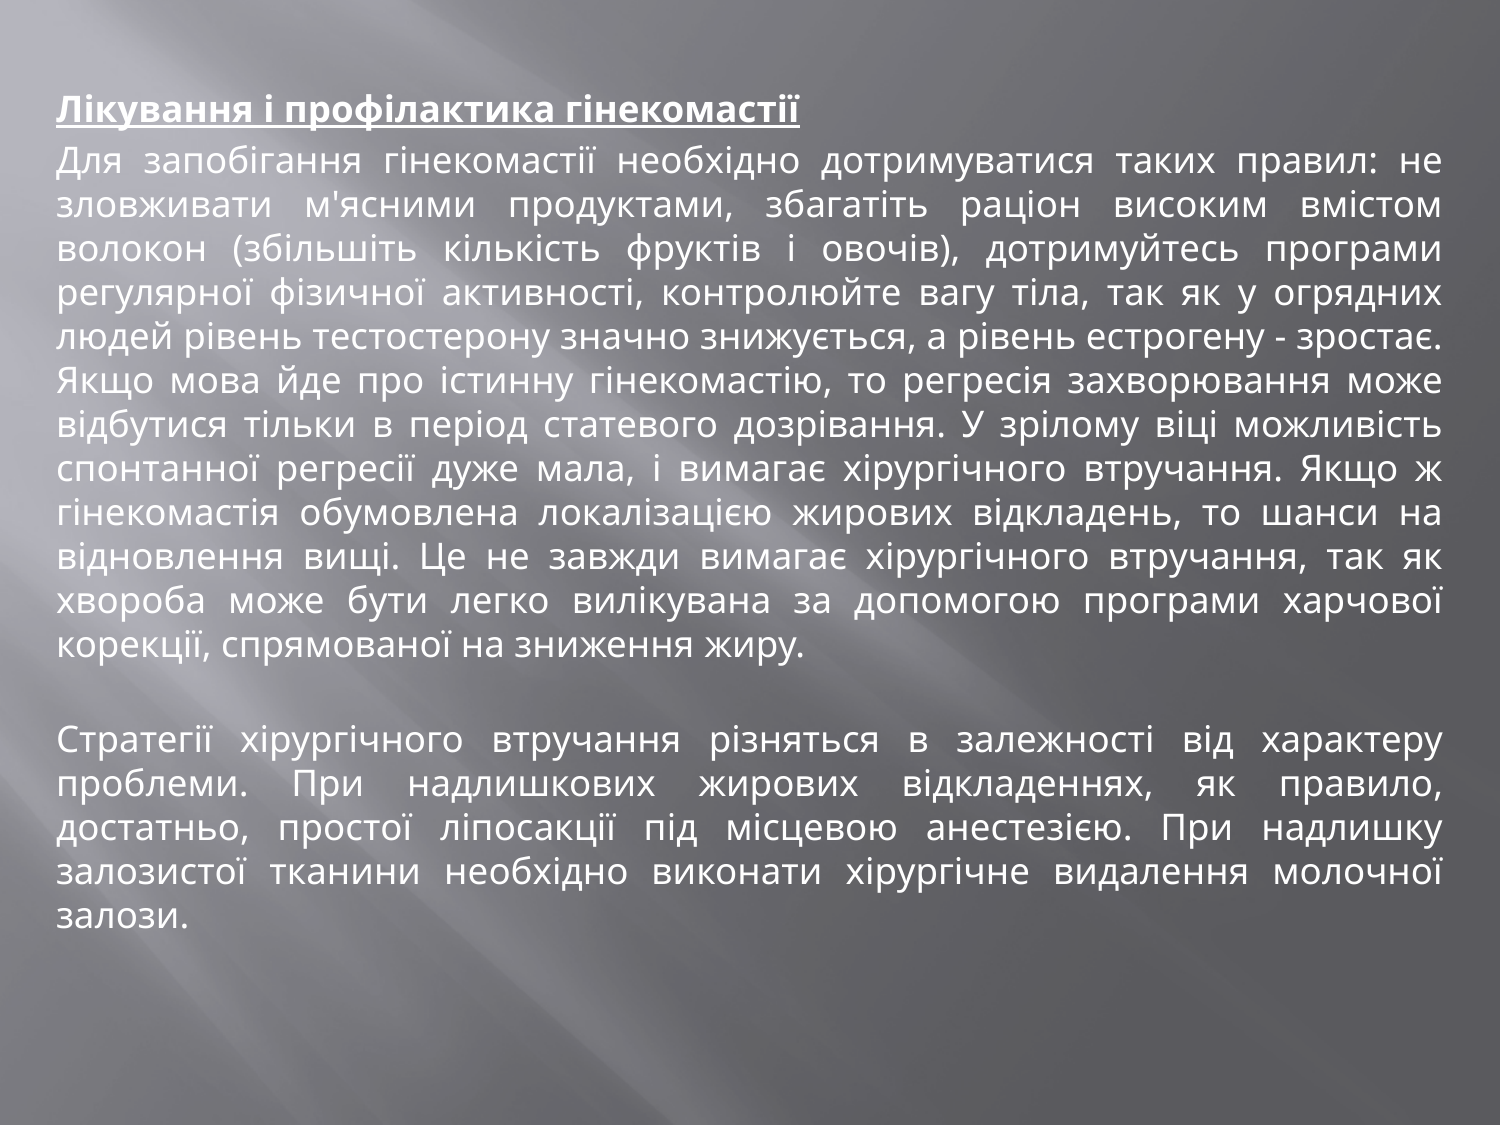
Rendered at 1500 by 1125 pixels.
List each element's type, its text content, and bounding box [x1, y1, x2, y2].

subtitle Лікування і профілактика гінекомастії Для запобігання гінекомастії необхідно дотримуватися таких правил: не зловживати м'ясними продуктами, збагатіть раціон високим вмістом волокон (збільшіть кількість фруктів і овочів), дотримуйтесь програми регулярної фізичної активності, контролюйте вагу тіла, так як у огрядних людей рівень тестостерону значно знижується, а рівень естрогену - зростає. Якщо мова йде про істинну гінекомастію, то регресія захворювання може відбутися тільки в період статевого дозрівання. У зрілому віці можливість спонтанної регресії дуже мала, і вимагає хірургічного втручання. Якщо ж гінекомастія обумовлена локалізацією жирових відкладень, то шанси на відновлення вищі. Це не завжди вимагає хірургічного втручання, так як хвороба може бути легко вилікувана за допомогою програми харчової корекції, спрямованої на зниження жиру. Стратегії хірургічного втручання різняться в залежності від характеру проблеми. При надлишкових жирових відкладеннях, як правило, достатньо, простої ліпосакції під місцевою анестезією. При надлишку залозистої тканини необхідно виконати хірургічне видалення молочної залози. [41, 78, 1459, 988]
